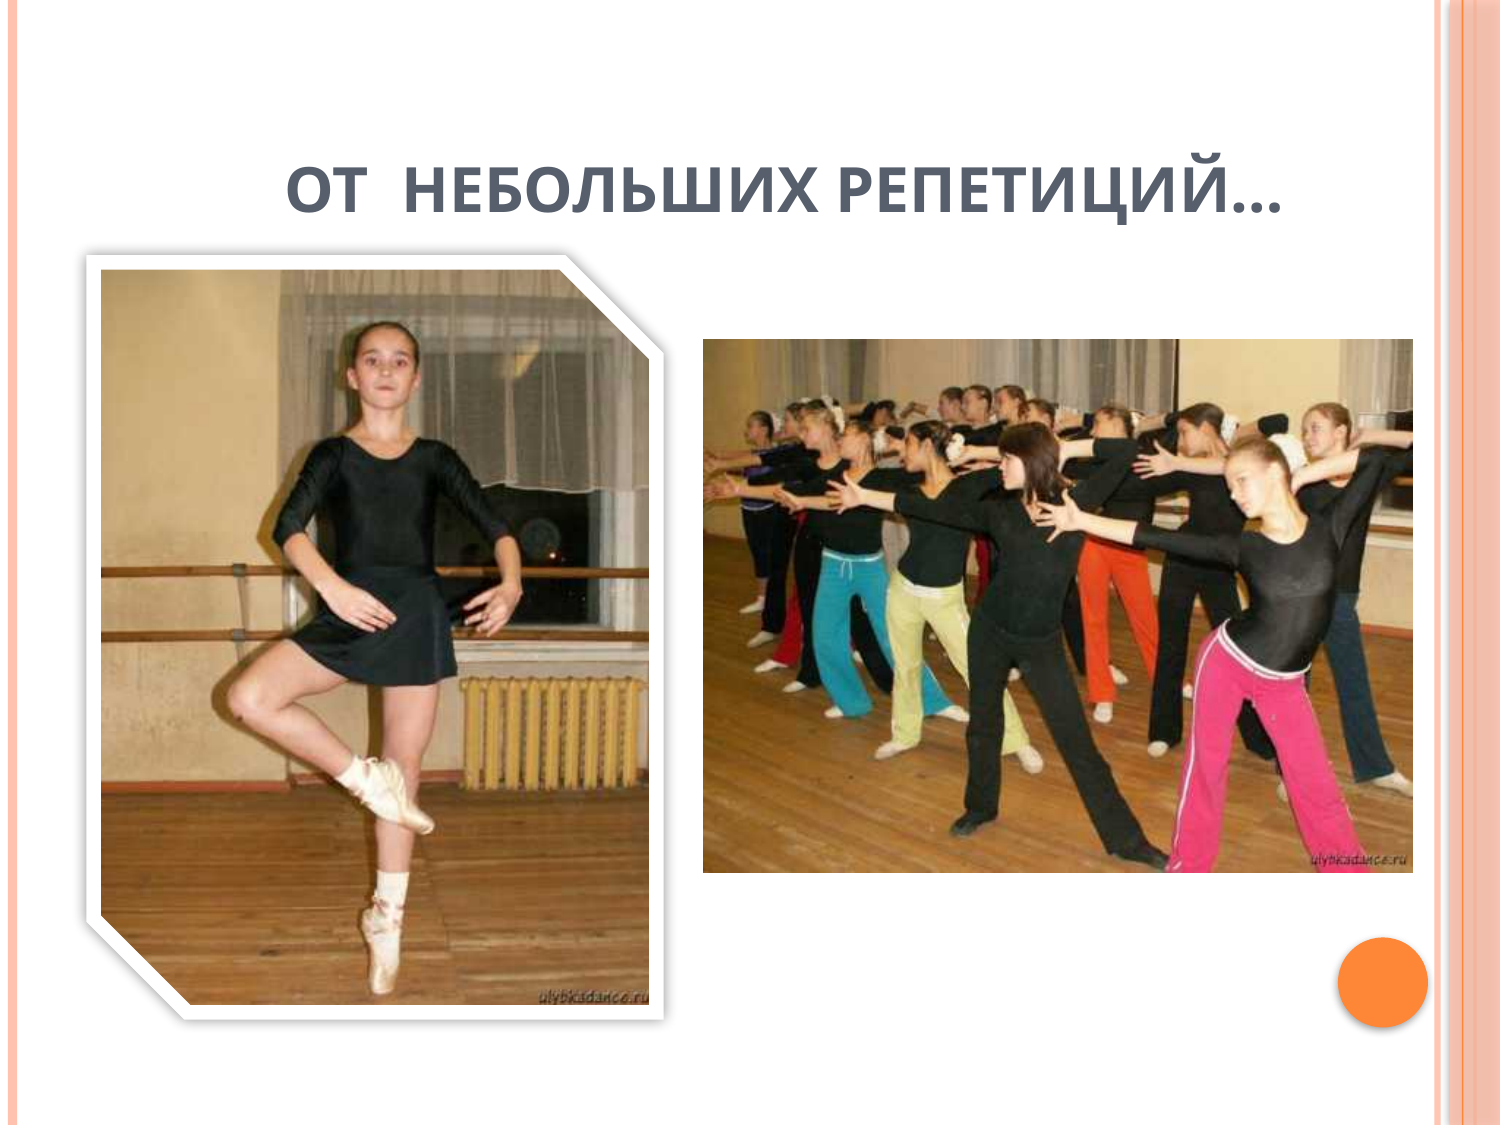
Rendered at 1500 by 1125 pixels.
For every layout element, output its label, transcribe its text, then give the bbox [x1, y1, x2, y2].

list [702, 339, 1413, 873]
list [93, 261, 657, 1013]
title от небольших репетиций… [75, 45, 1300, 233]
